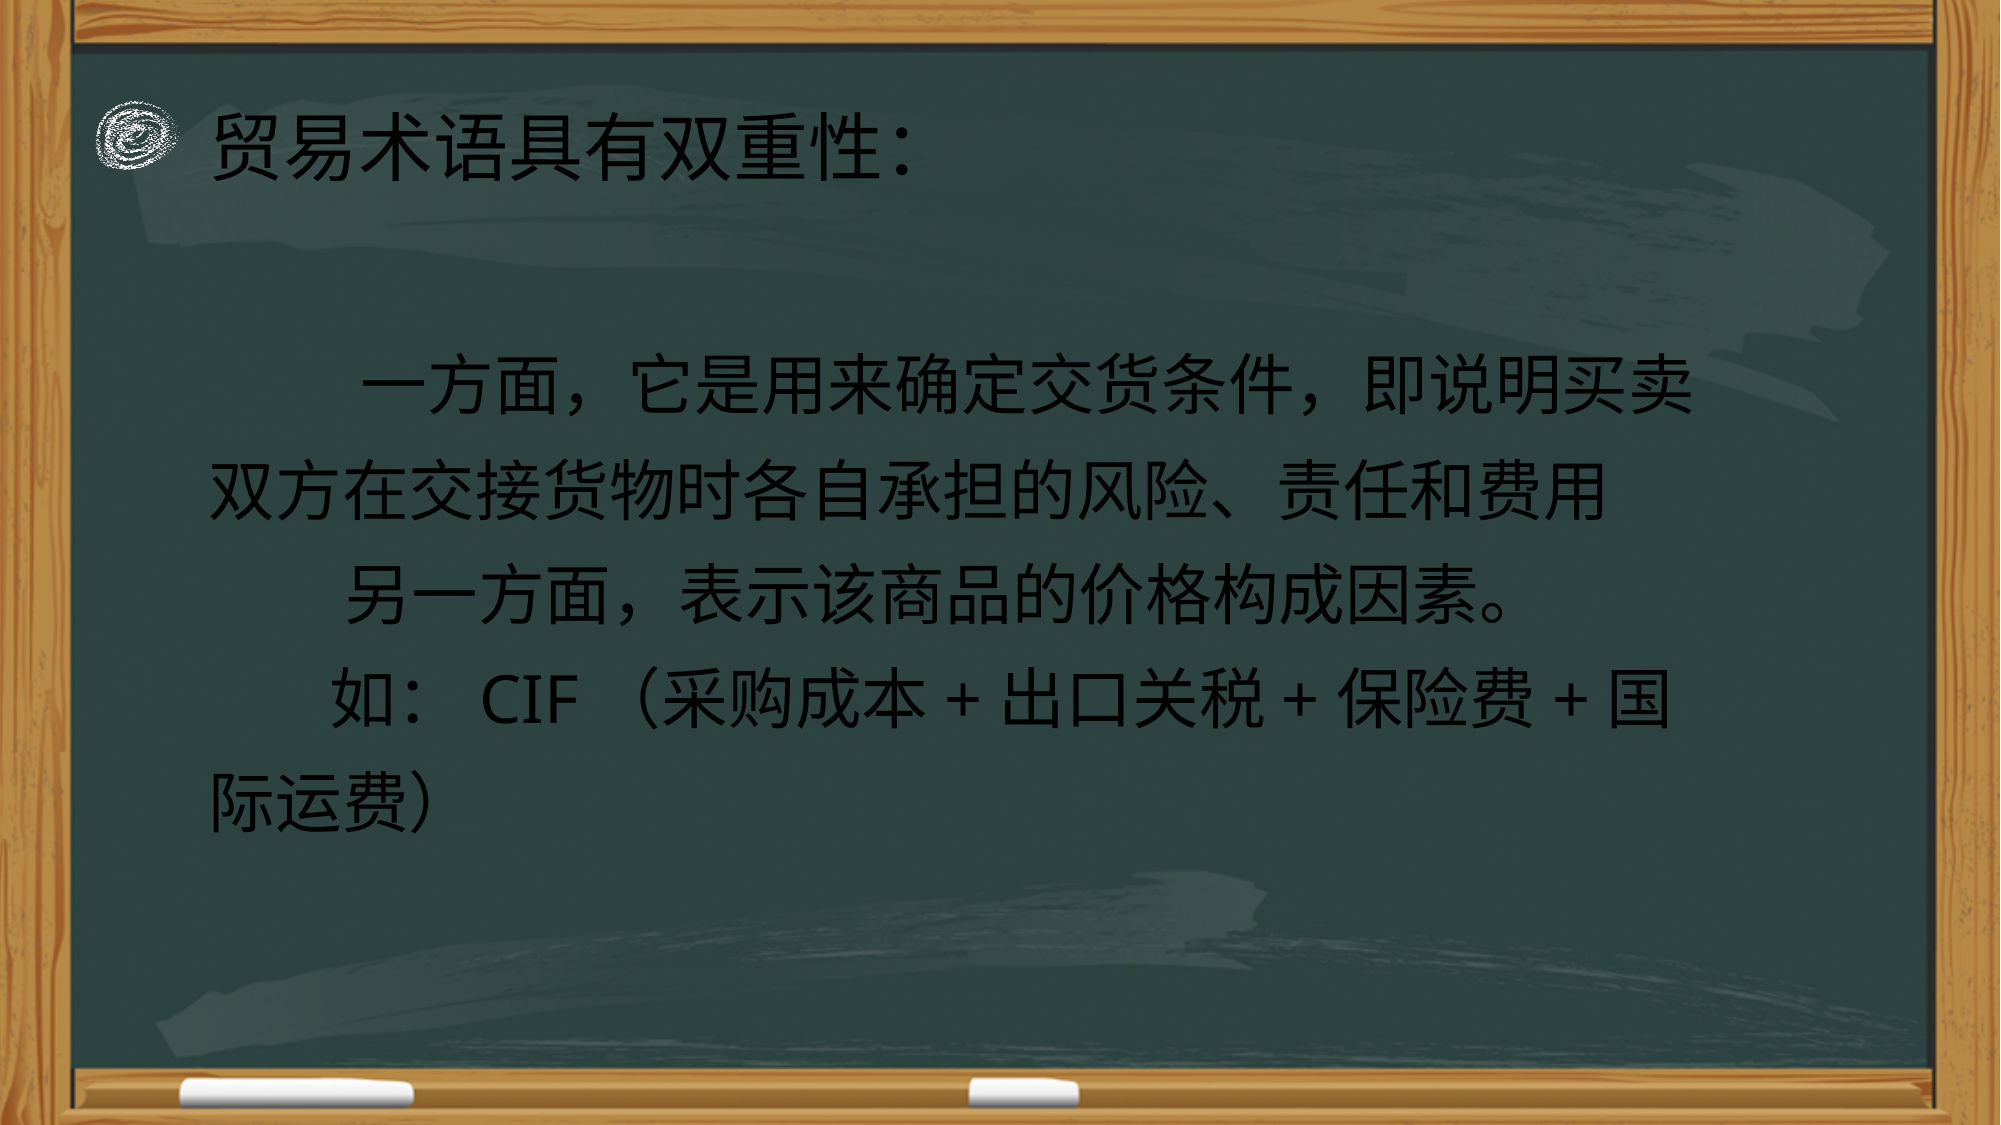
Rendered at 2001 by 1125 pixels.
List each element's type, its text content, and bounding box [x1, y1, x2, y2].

text_box 贸易术语具有双重性： 一方面，它是用来确定交货条件，即说明买卖双方在交接货物时各自承担的风险、责任和费用 另一方面，表示该商品的价格构成因素。 如：CIF（采购成本+出口关税+保险费+国际运费） [194, 66, 1753, 848]
picture [0, 0, 2000, 1125]
